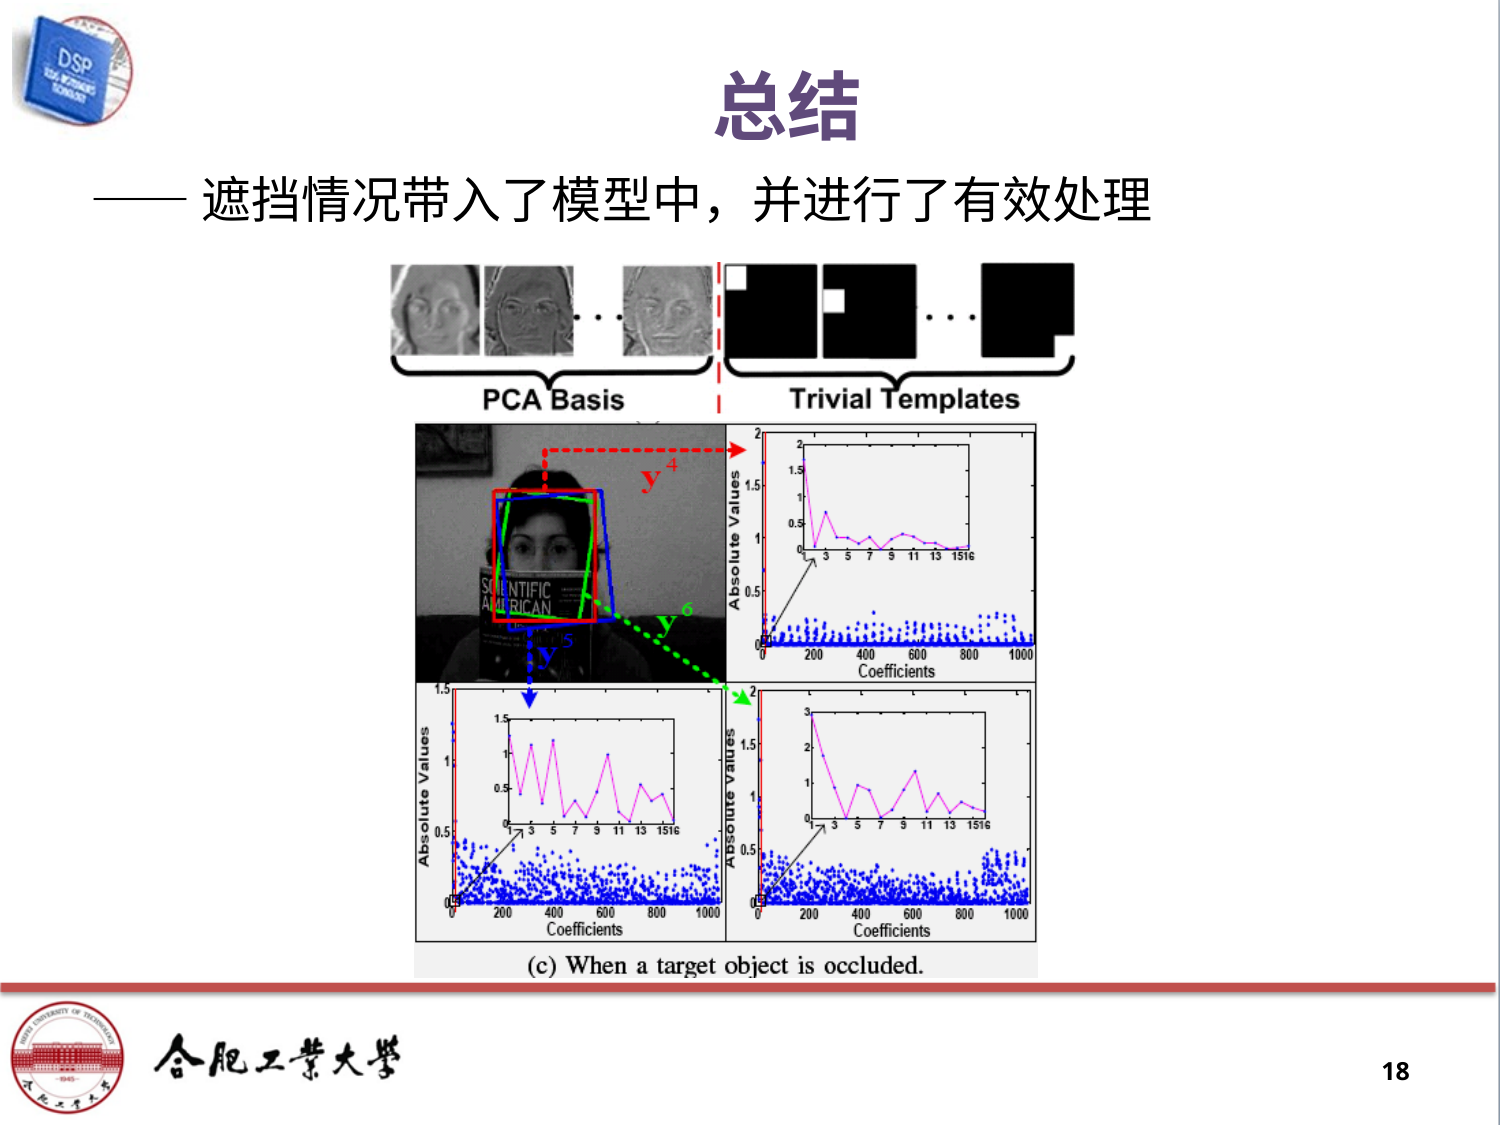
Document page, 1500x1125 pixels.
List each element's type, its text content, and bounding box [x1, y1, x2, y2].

picture [0, 0, 1500, 1125]
text_box 总结 [487, 52, 1088, 157]
list ——遮挡情况带入了模型中，并进行了有效处理 [75, 160, 1413, 263]
slide_number 18 [1074, 1042, 1425, 1103]
